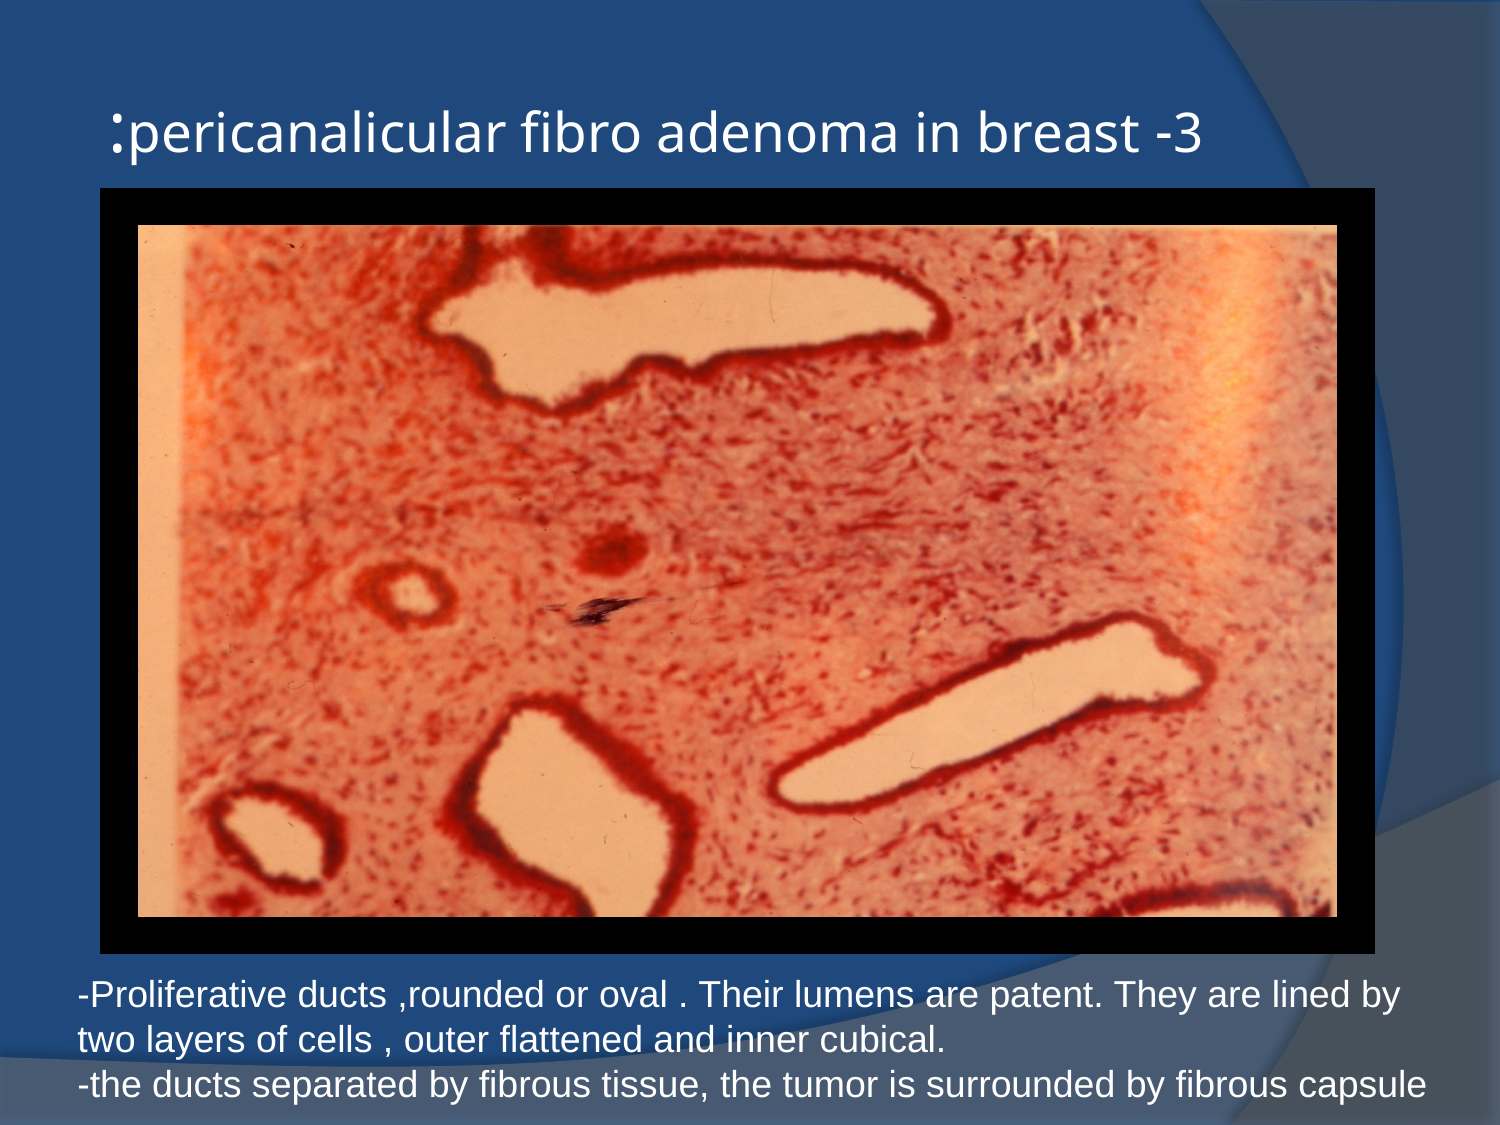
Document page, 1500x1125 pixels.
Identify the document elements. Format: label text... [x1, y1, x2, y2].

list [137, 224, 1338, 917]
text_box -Proliferative ducts ,rounded or oval . Their lumens are patent. They are lined by two layers of cells , outer flattened and inner cubical. -the ducts separated by fibrous tissue, the tumor is surrounded by fibrous capsule [62, 962, 1450, 1113]
title 3- pericanalicular fibro adenoma in breast: [99, 75, 1413, 175]
